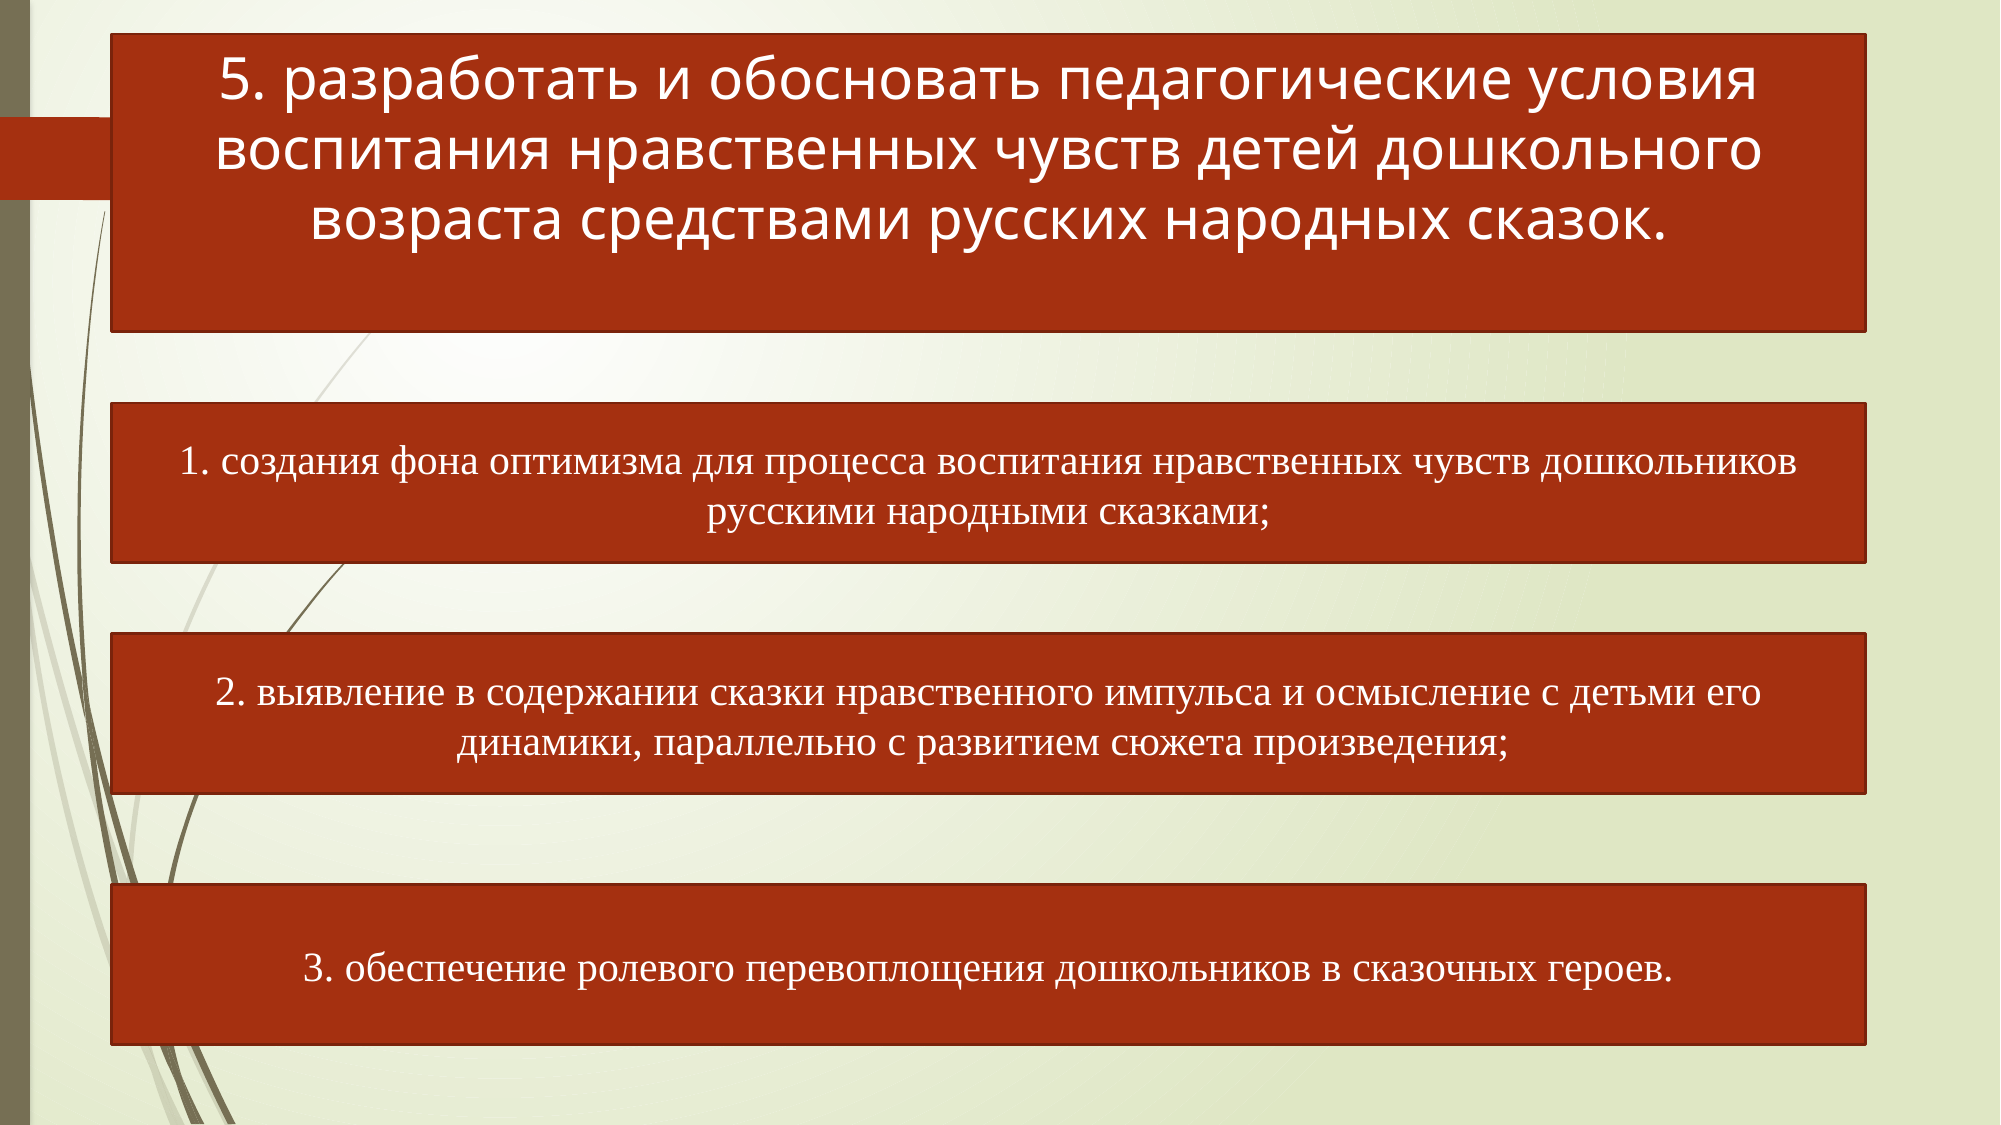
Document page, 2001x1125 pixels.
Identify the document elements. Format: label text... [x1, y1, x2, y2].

text_box 3. обеспечение ролевого перевоплощения дошкольников в сказочных героев. [110, 883, 1867, 1046]
text_box 2. выявление в содержании сказки нравственного импульса и осмысление с детьми его динамики, параллельно с развитием сюжета произведения; [110, 632, 1867, 795]
title 5. разработать и обосновать педагогические условия воспитания нравственных чувств детей дошкольного возраста средствами русских народных сказок. [110, 33, 1867, 333]
text_box 1. создания фона оптимизма для процесса воспитания нравственных чувств дошкольников русскими народными сказками; [110, 402, 1867, 564]
